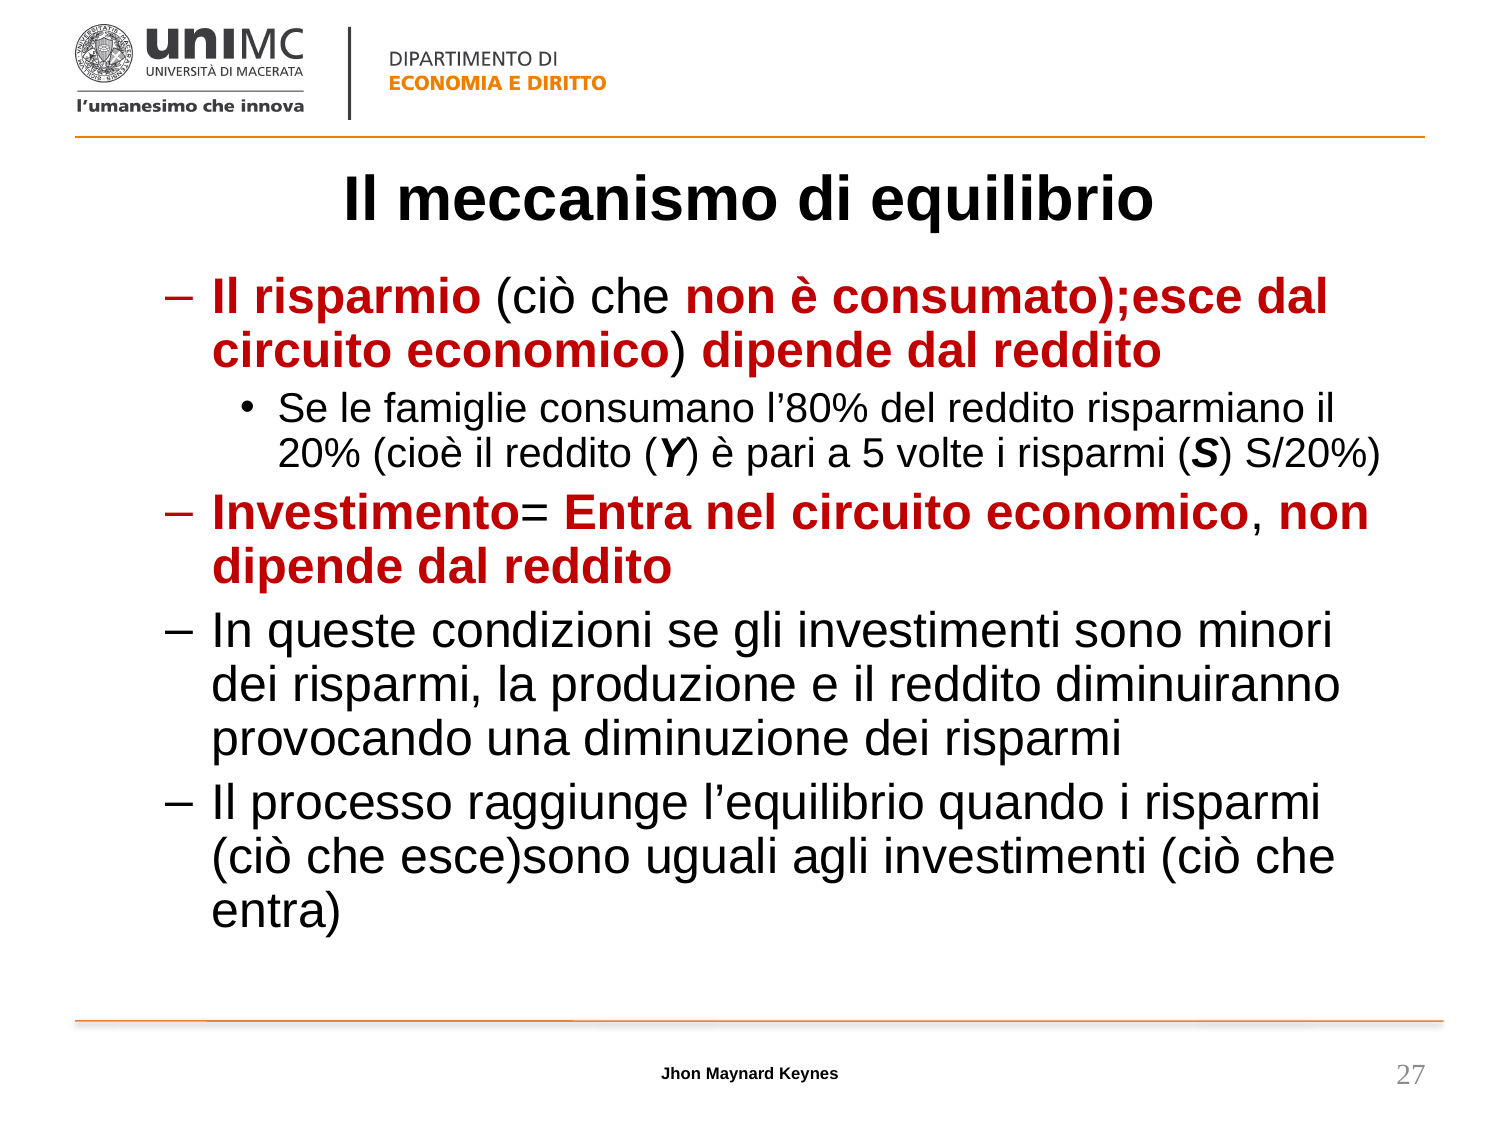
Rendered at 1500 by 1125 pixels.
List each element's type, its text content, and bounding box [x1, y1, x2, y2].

slide_number 27 [1091, 1042, 1442, 1103]
picture [75, 24, 1425, 138]
list Il risparmio (ciò che non è consumato);esce dal circuito economico) dipende dal reddito Se le famiglie consumano l’80% del reddito risparmiano il 20% (cioè il reddito (Y) è pari a 5 volte i risparmi (S) S/20%) Investimento= Entra nel circuito economico, non dipende dal reddito In queste condizioni se gli investimenti sono minori dei risparmi, la produzione e il reddito diminuiranno provocando una diminuzione dei risparmi Il processo raggiunge l’equilibrio quando i risparmi (ciò che esce)sono uguali agli investimenti (ciò che entra) [75, 262, 1425, 1005]
title Il meccanismo di equilibrio [75, 149, 1425, 241]
footer Jhon Maynard Keynes [512, 1042, 988, 1103]
